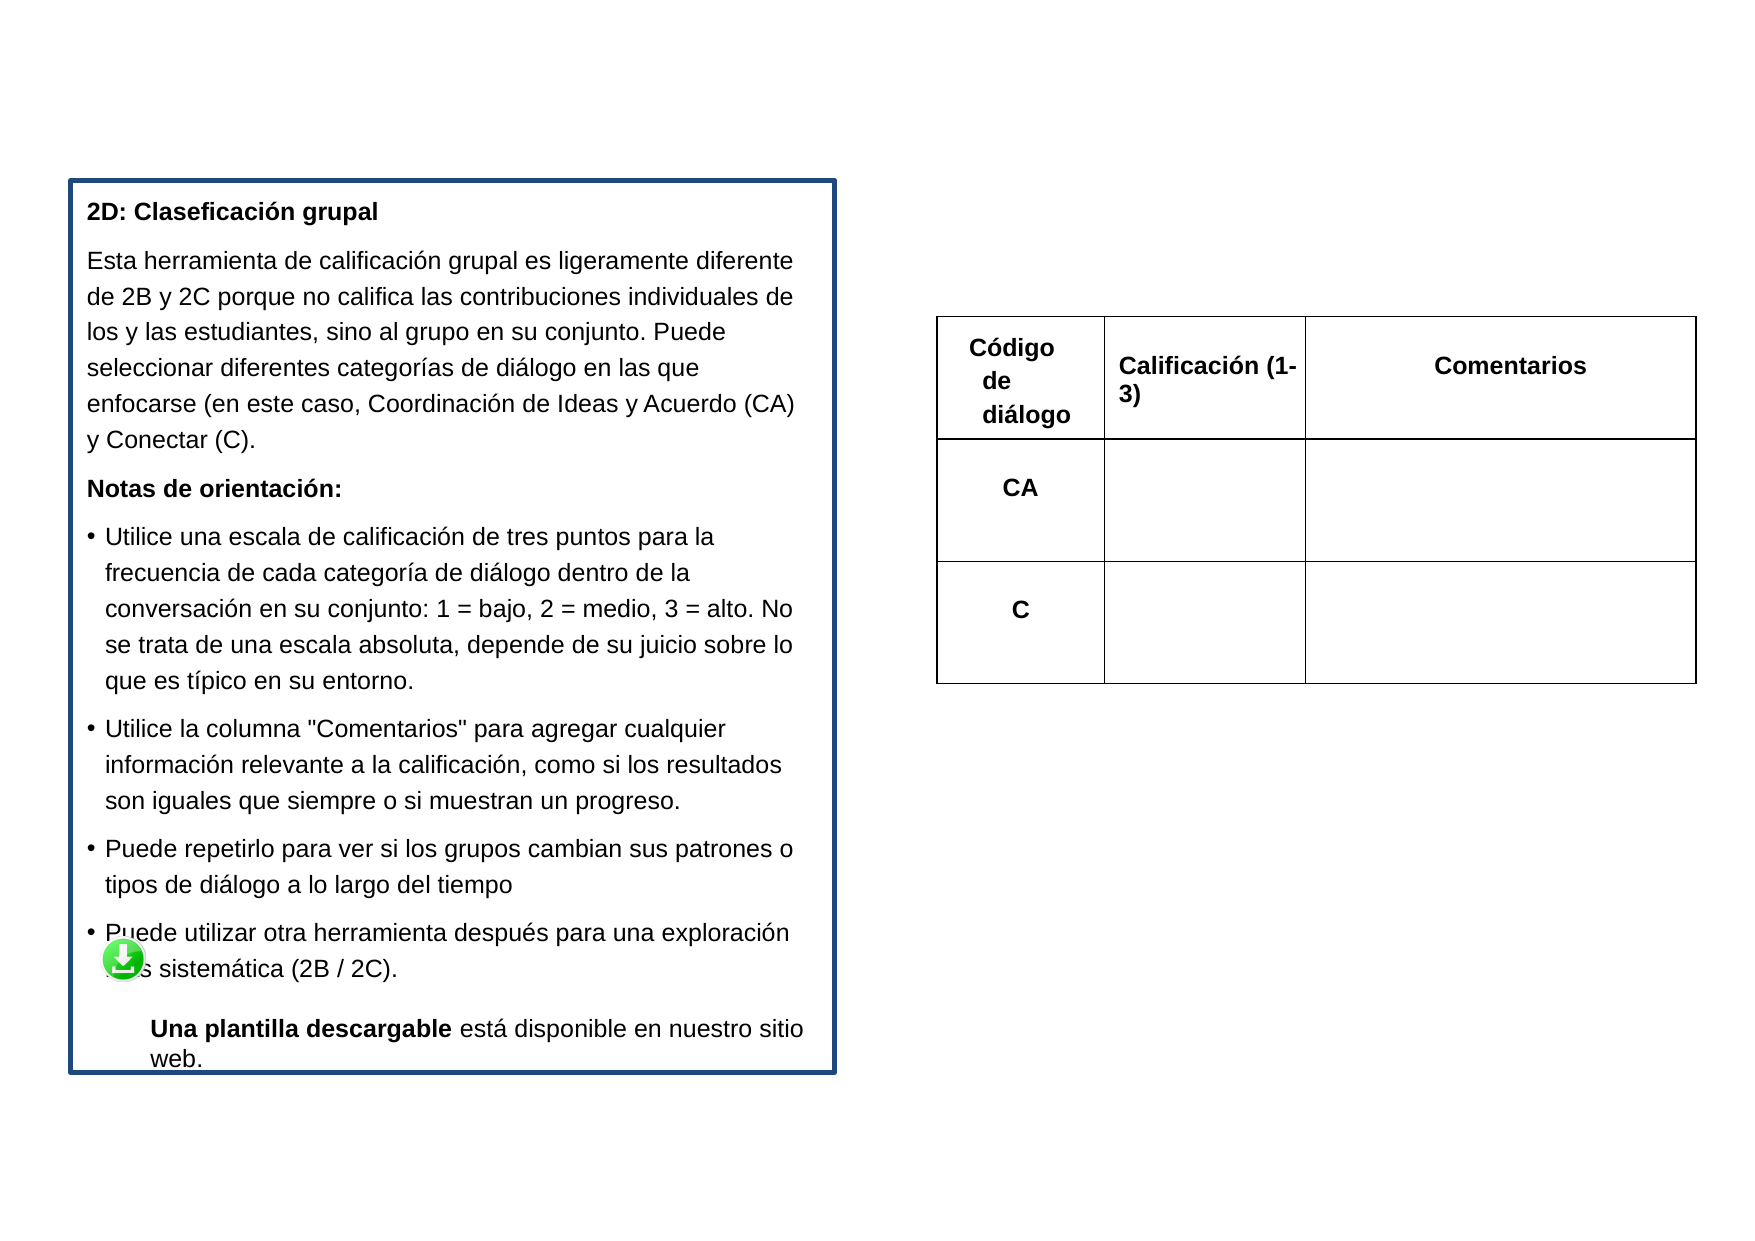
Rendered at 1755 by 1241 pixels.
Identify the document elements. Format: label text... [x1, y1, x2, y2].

text_box 2D: Claseficación grupal Esta herramienta de calificación grupal es ligeramente diferente de 2B y 2C porque no califica las contribuciones individuales de los y las estudiantes, sino al grupo en su conjunto. Puede seleccionar diferentes categorías de diálogo en las que enfocarse (en este caso, Coordinación de Ideas y Acuerdo (CA) y Conectar (C). Notas de orientación: Utilice una escala de calificación de tres puntos para la frecuencia de cada categoría de diálogo dentro de la conversación en su conjunto: 1 = bajo, 2 = medio, 3 = alto. No se trata de una escala absoluta, depende de su juicio sobre lo que es típico en su entorno. Utilice la columna "Comentarios" para agregar cualquier información relevante a la calificación, como si los resultados son iguales que siempre o si muestran un progreso. Puede repetirlo para ver si los grupos cambian sus patrones o tipos de diálogo a lo largo del tiempo Puede utilizar otra herramienta después para una exploración más sistemática (2B / 2C). Una plantilla descargable está disponible en nuestro sitio web. [70, 992, 835, 1073]
table_header Comentarios [1306, 317, 1695, 438]
table_cell [1306, 440, 1695, 561]
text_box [68, 178, 837, 984]
table_header Código de diálogo [938, 317, 1104, 438]
table_header Calificación (1-3) [1105, 317, 1305, 438]
table_cell [1306, 562, 1695, 683]
table_cell C [938, 562, 1104, 683]
table_cell [1105, 562, 1305, 683]
table_cell [1105, 440, 1305, 561]
picture [100, 936, 147, 983]
table_cell CA [938, 440, 1104, 561]
